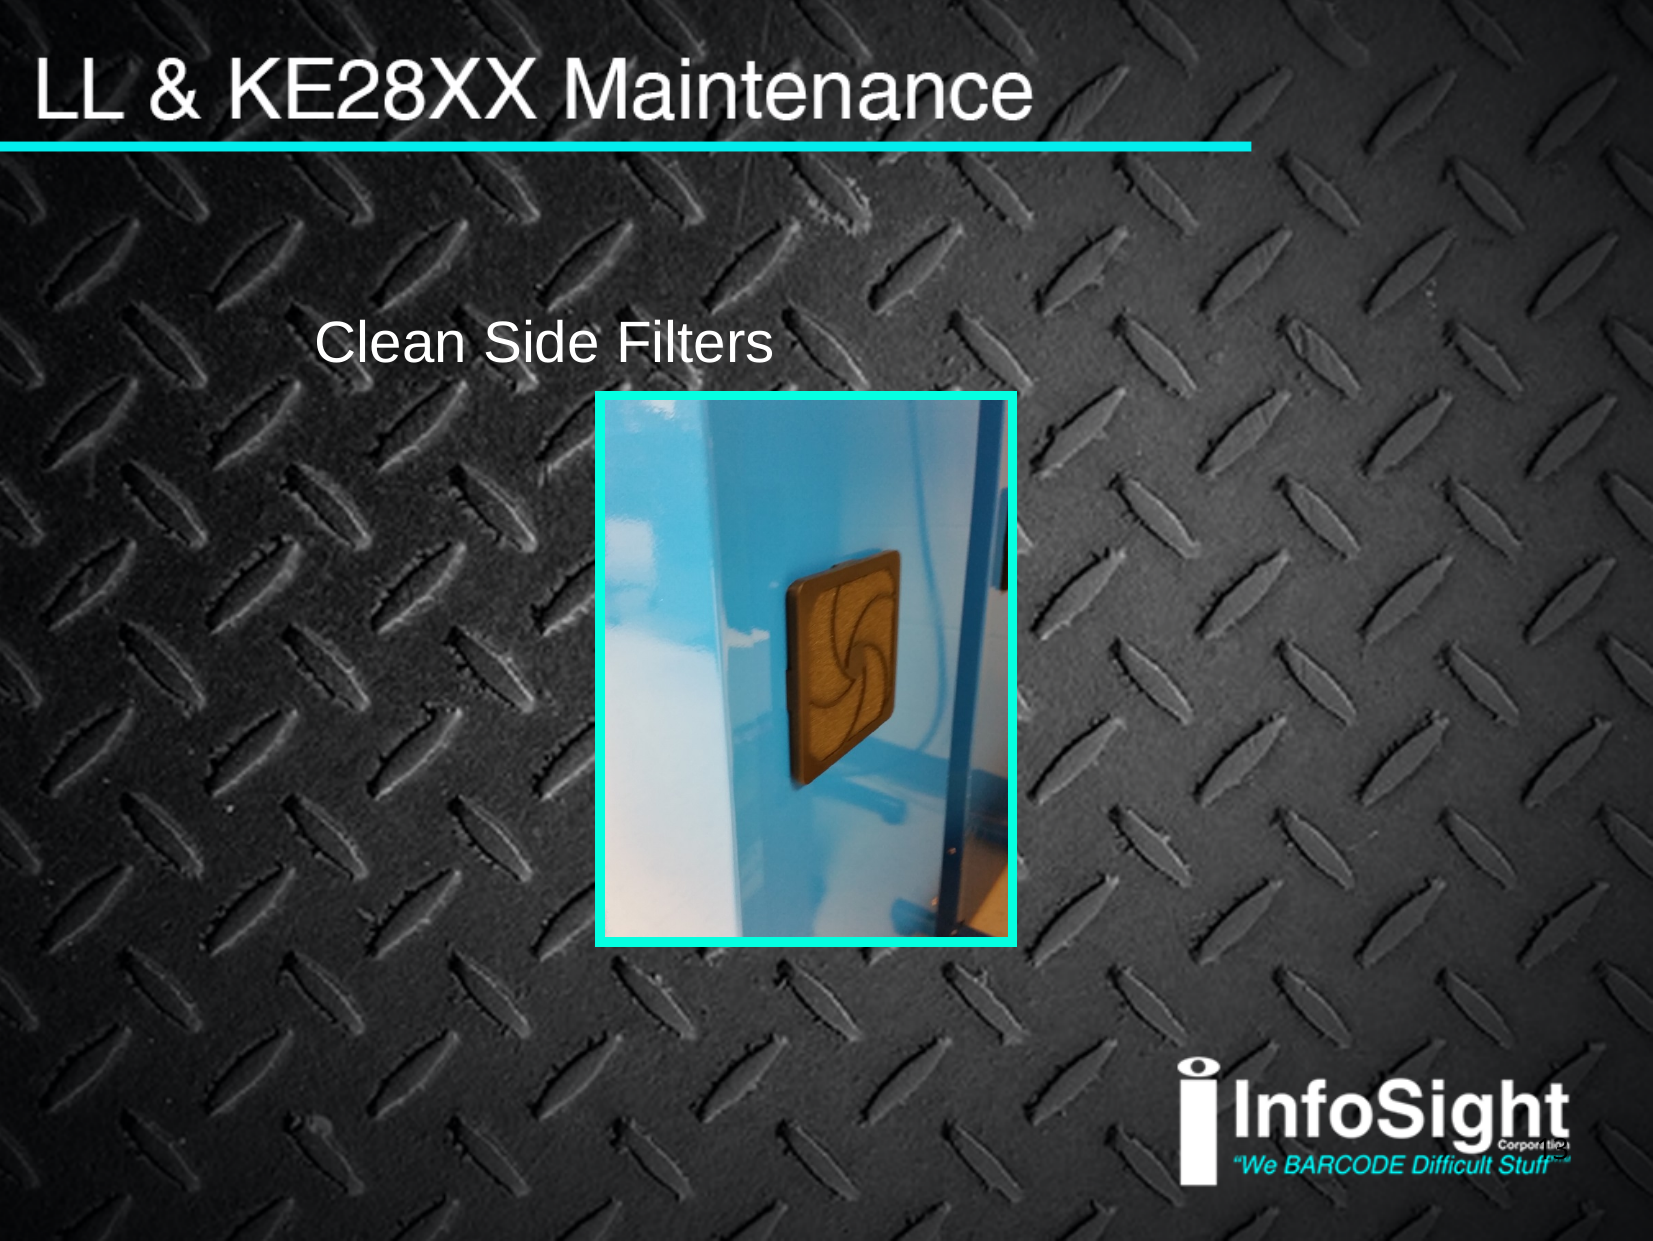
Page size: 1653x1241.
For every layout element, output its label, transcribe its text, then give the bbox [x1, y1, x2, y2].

picture [0, 0, 1653, 1241]
slide_number 13 [1185, 1130, 1570, 1215]
text_box Clean Side Filters [300, 300, 1313, 372]
